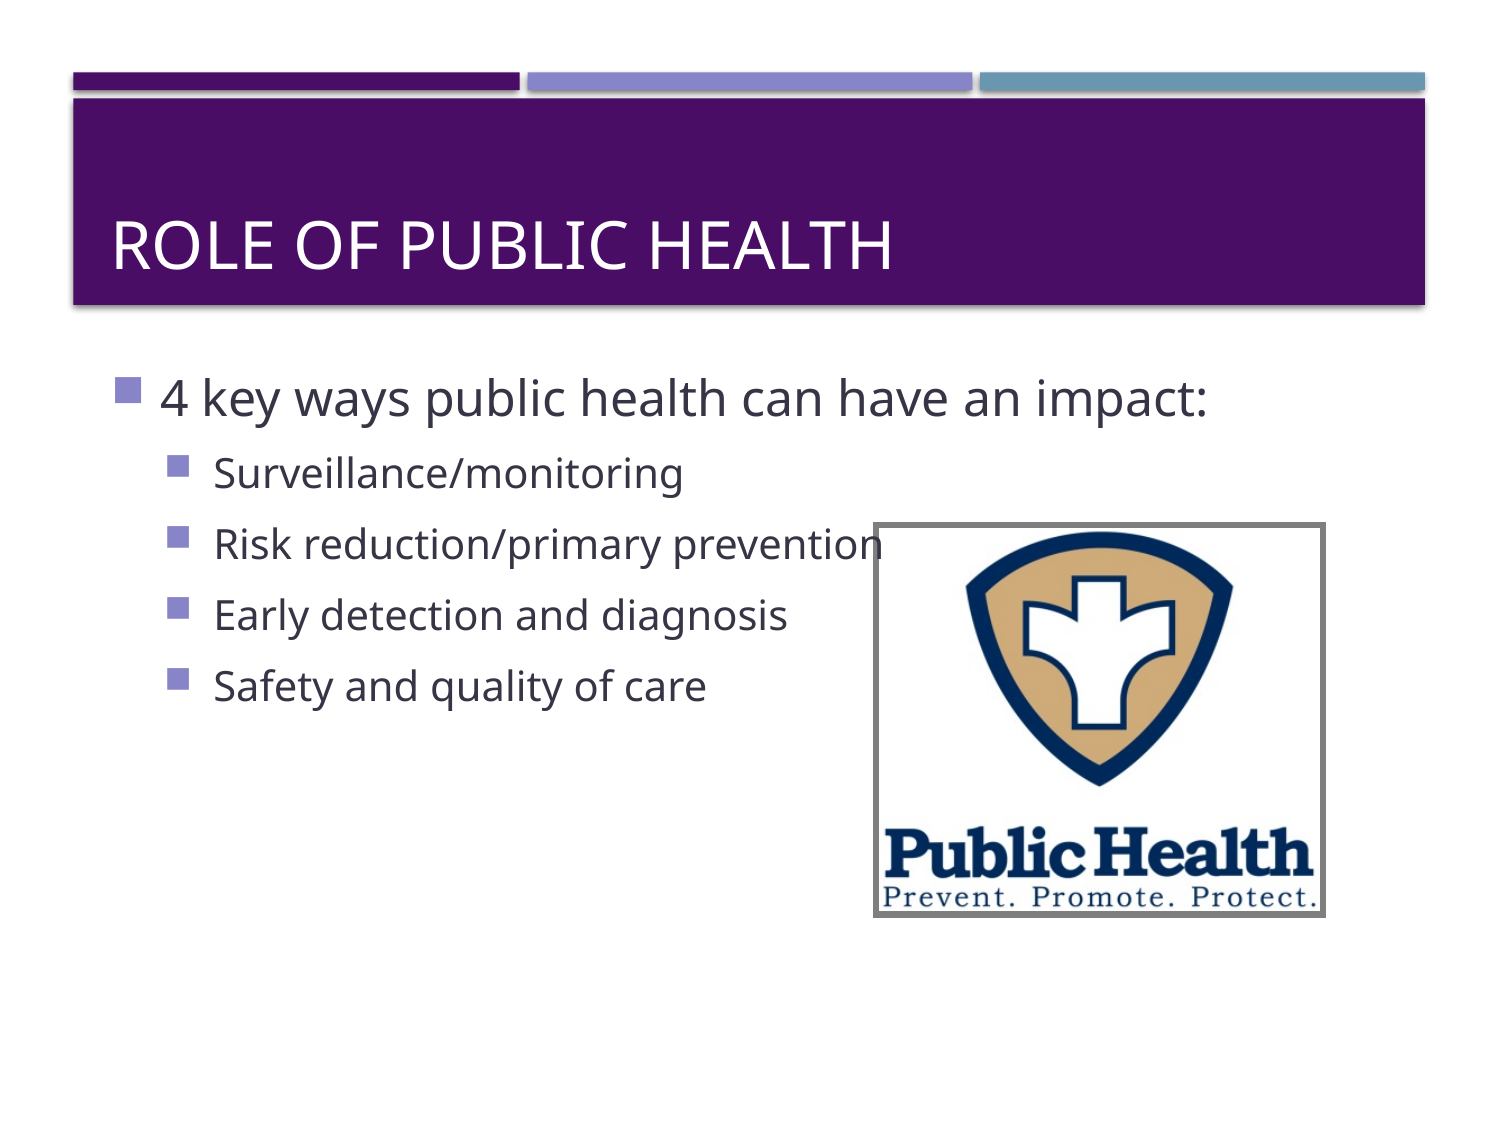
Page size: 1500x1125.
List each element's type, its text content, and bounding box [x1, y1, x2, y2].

list 4 key ways public health can have an impact: Surveillance/monitoring Risk reduction/primary prevention Early detection and diagnosis Safety and quality of care [95, 365, 1406, 962]
title Role of Public Health [95, 112, 1406, 291]
picture [878, 527, 1321, 912]
